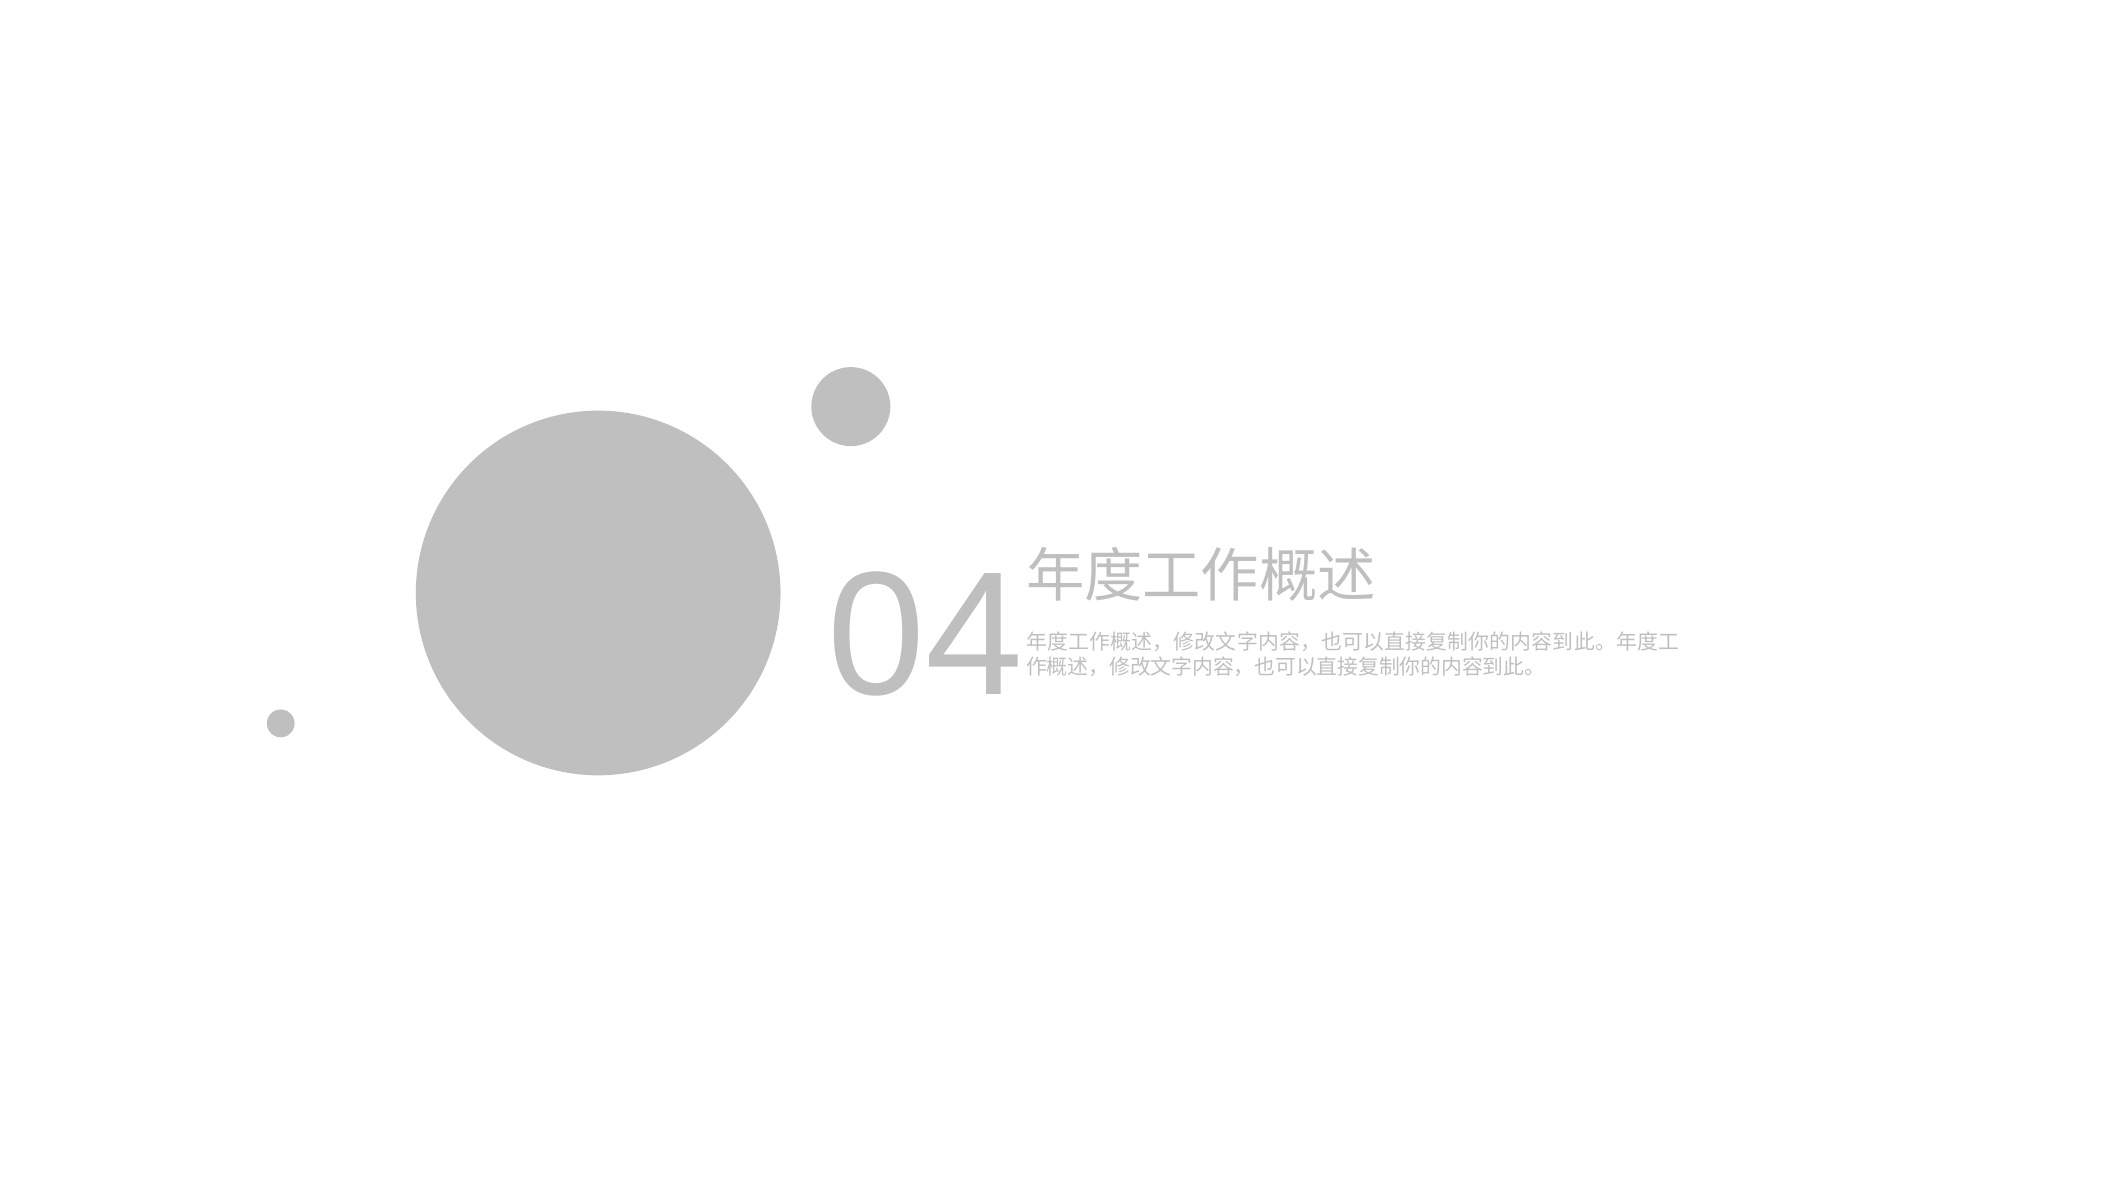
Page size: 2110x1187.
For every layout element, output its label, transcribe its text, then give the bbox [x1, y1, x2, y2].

text_box 04 [780, 511, 1070, 737]
text_box 年度工作概述，修改文字内容，也可以直接复制你的内容到此。年度工作概述，修改文字内容，也可以直接复制你的内容到此。 [1026, 628, 1679, 679]
text_box [415, 410, 780, 776]
text_box [811, 367, 891, 447]
text_box 年度工作概述 [1026, 537, 1495, 609]
text_box [266, 709, 295, 738]
